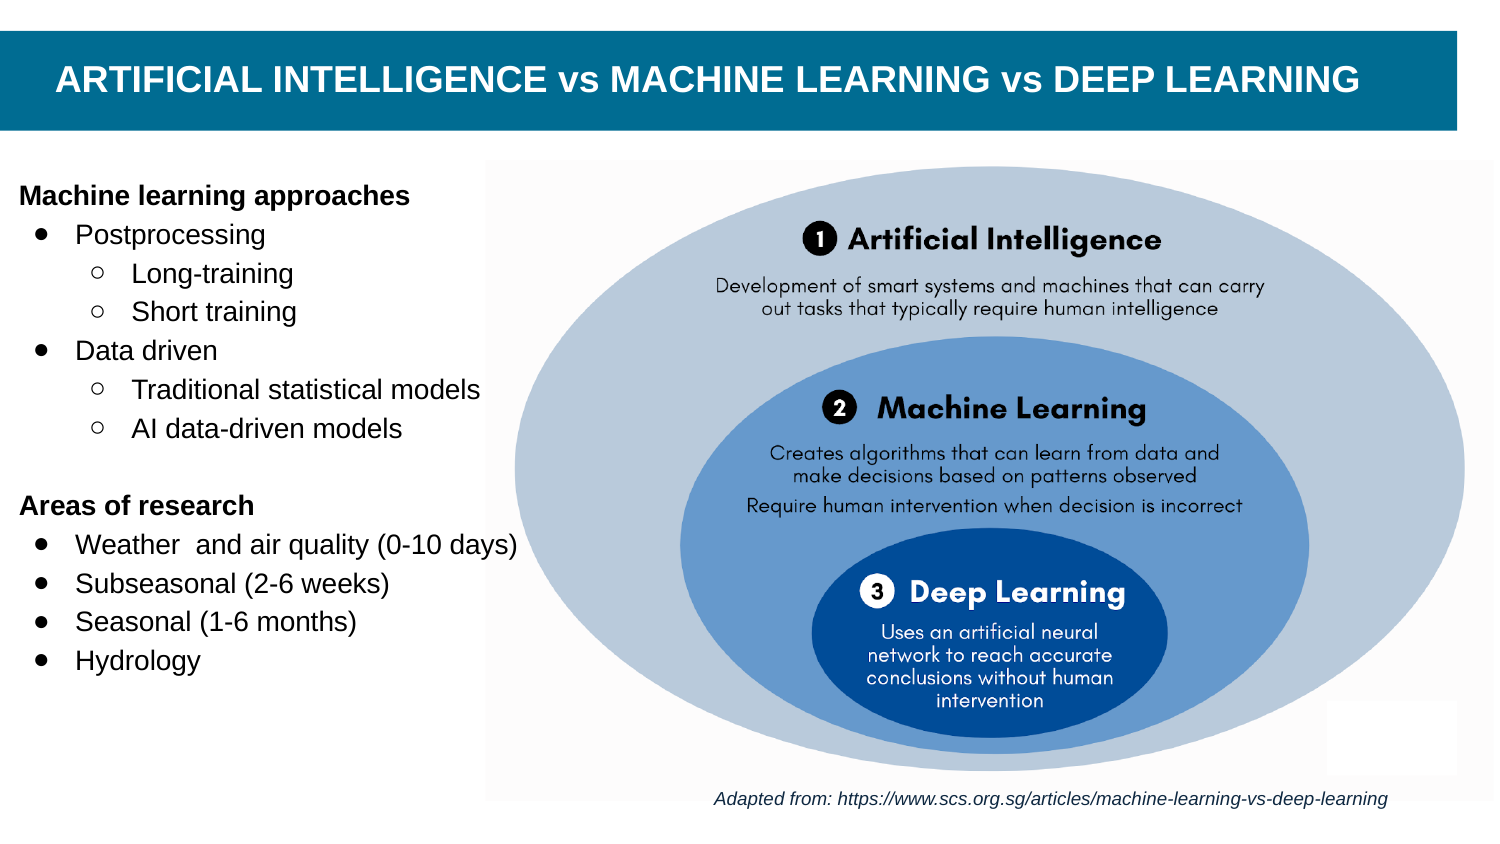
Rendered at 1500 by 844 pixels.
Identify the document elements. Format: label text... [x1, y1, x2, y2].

title ARTIFICIAL INTELLIGENCE vs MACHINE LEARNING vs DEEP LEARNING [0, 30, 1458, 131]
picture [485, 160, 1494, 802]
text_box Adapted from: https://www.scs.org.sg/articles/machine-learning-vs-deep-learning [632, 802, 1469, 821]
text_box Machine learning approaches Postprocessing Long-training Short training Data driven Traditional statistical models AI data-driven models Areas of research Weather and air quality (0-10 days) Subseasonal (2-6 weeks) Seasonal (1-6 months) Hydrology [7, 161, 485, 763]
